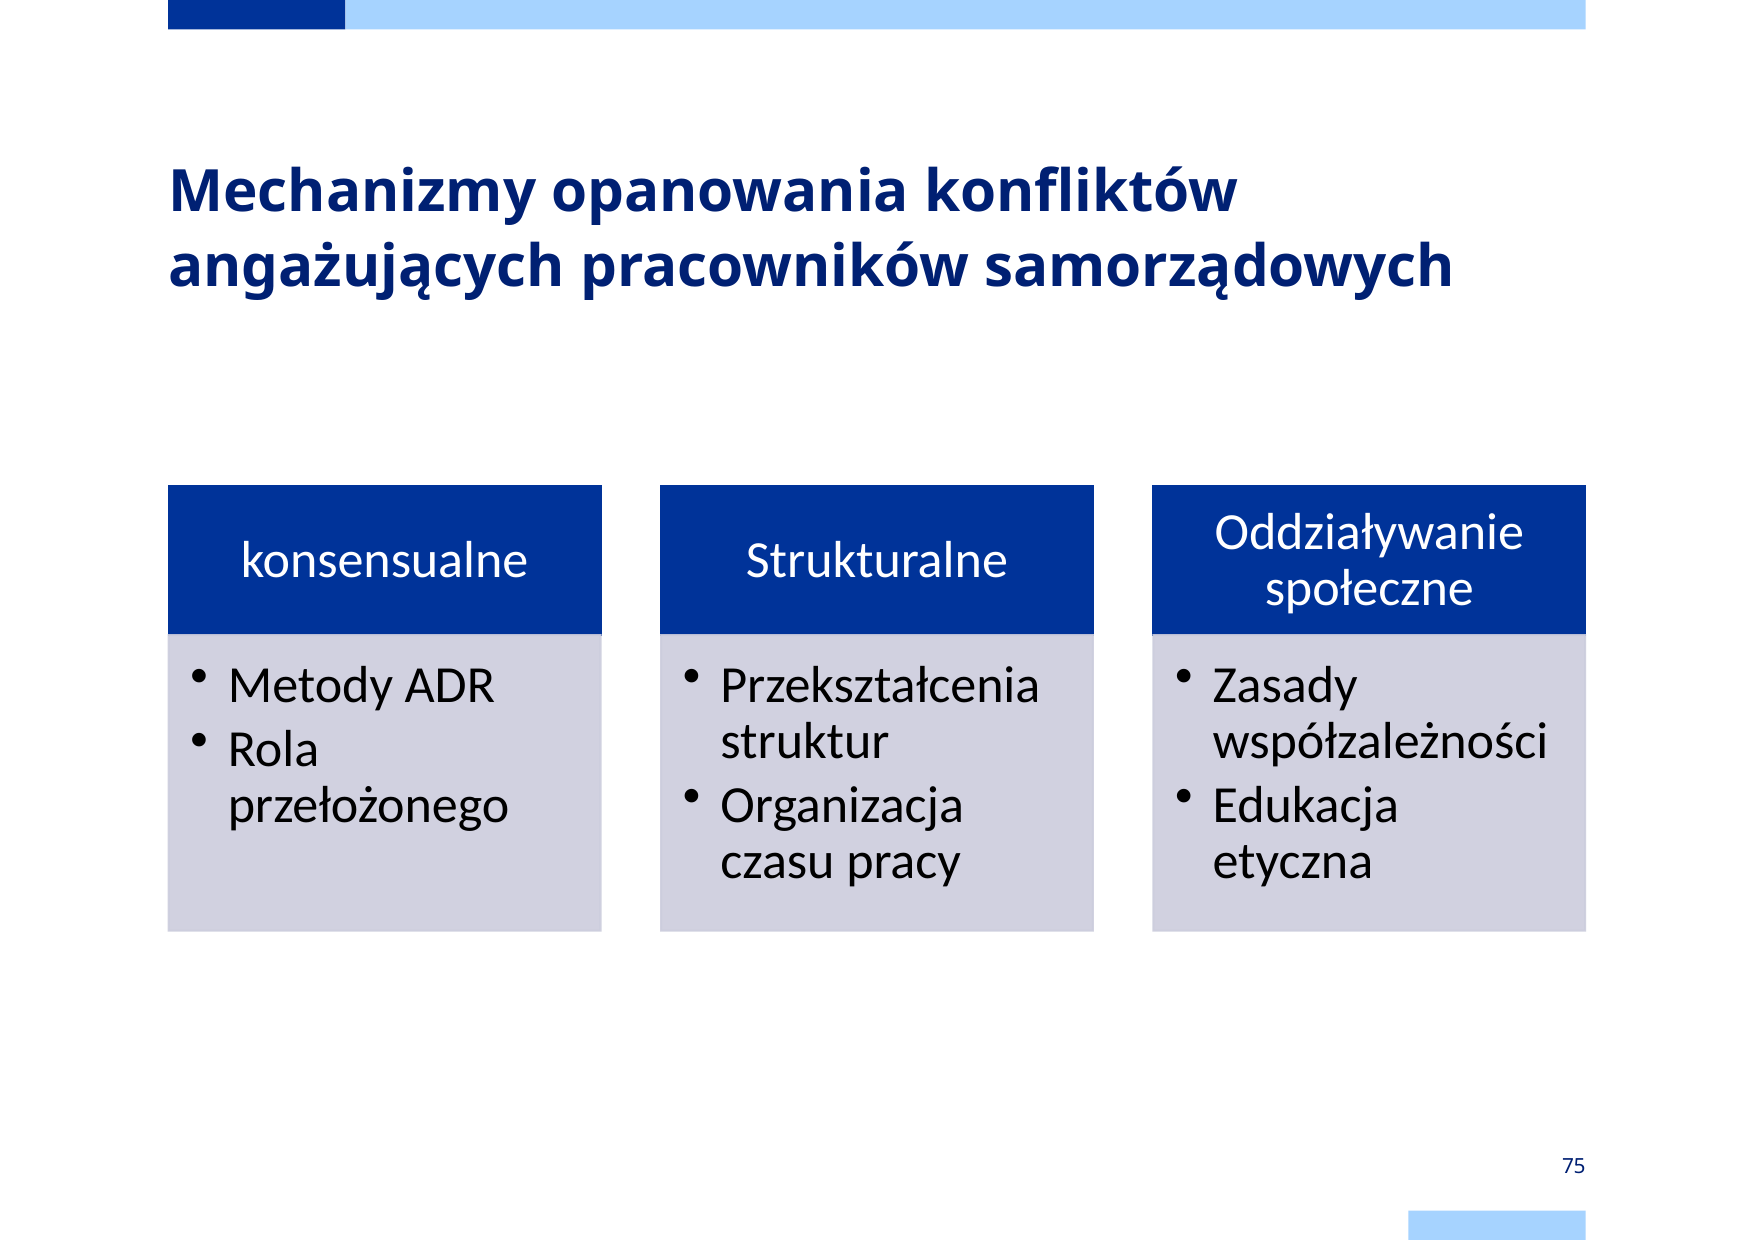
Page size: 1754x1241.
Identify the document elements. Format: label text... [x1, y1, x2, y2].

title Mechanizmy opanowania konfliktów angażujących pracowników samorządowych [168, 147, 1586, 324]
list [168, 324, 1586, 1093]
slide_number 75 [1408, 1151, 1586, 1182]
